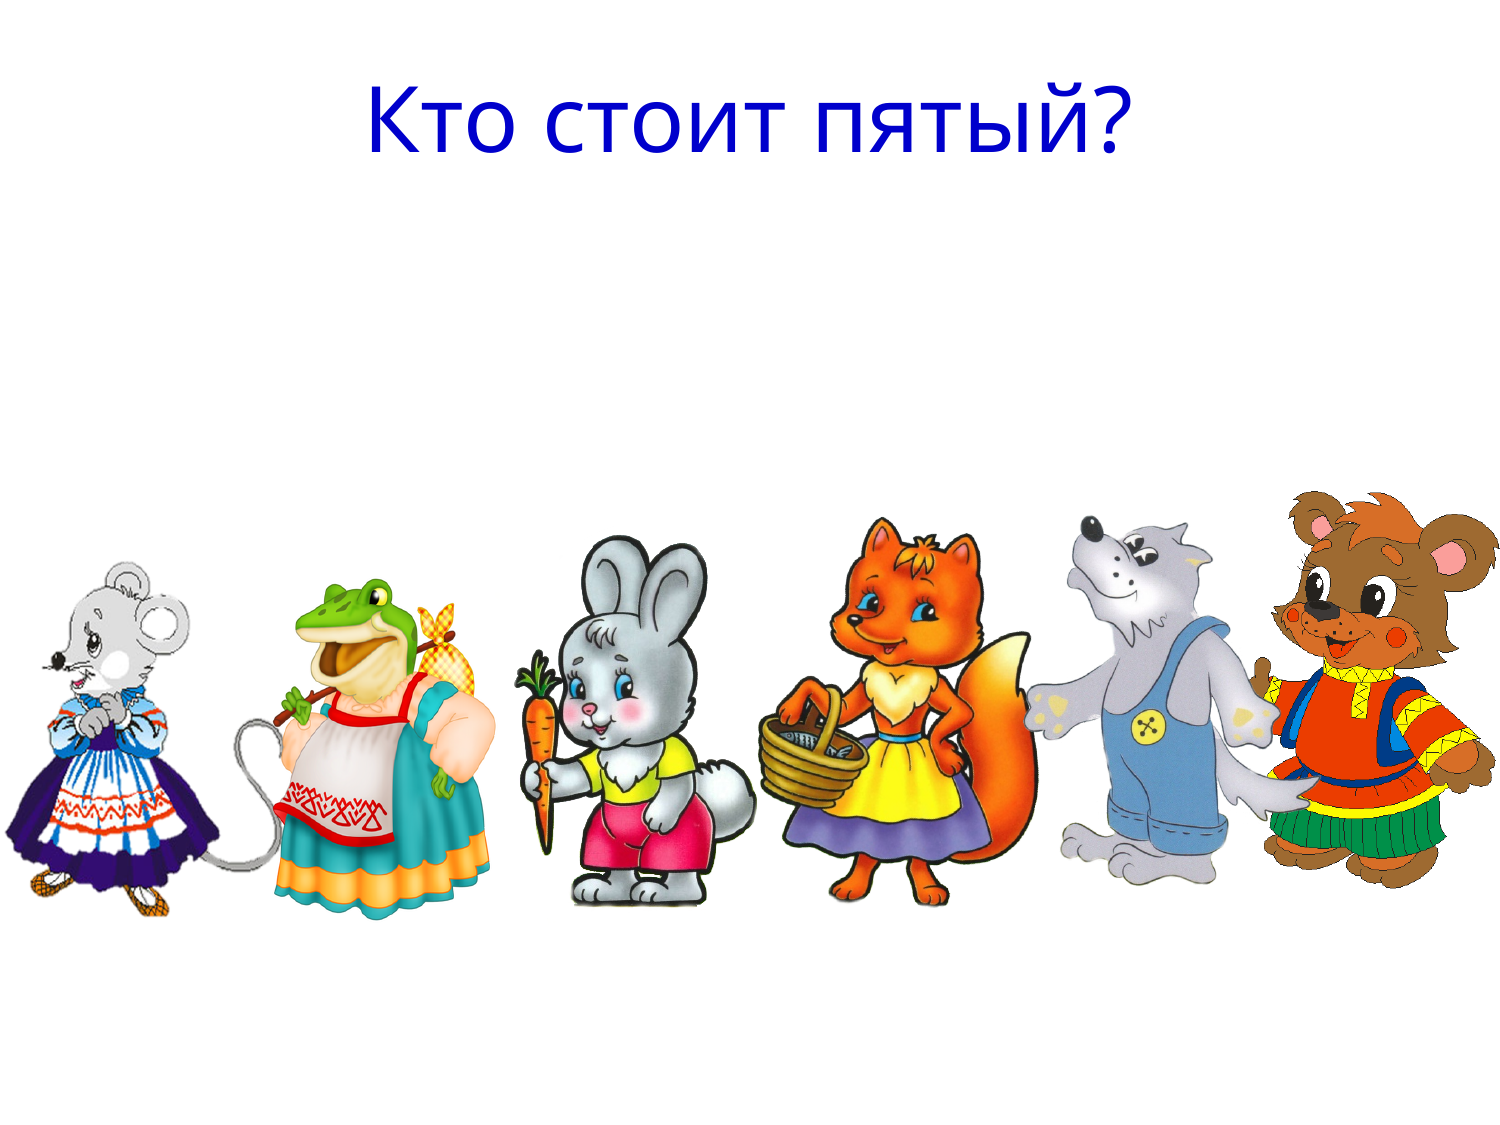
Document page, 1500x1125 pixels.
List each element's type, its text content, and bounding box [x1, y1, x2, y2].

picture [3, 488, 1500, 953]
text_box Кто стоит пятый? [60, 22, 1438, 209]
